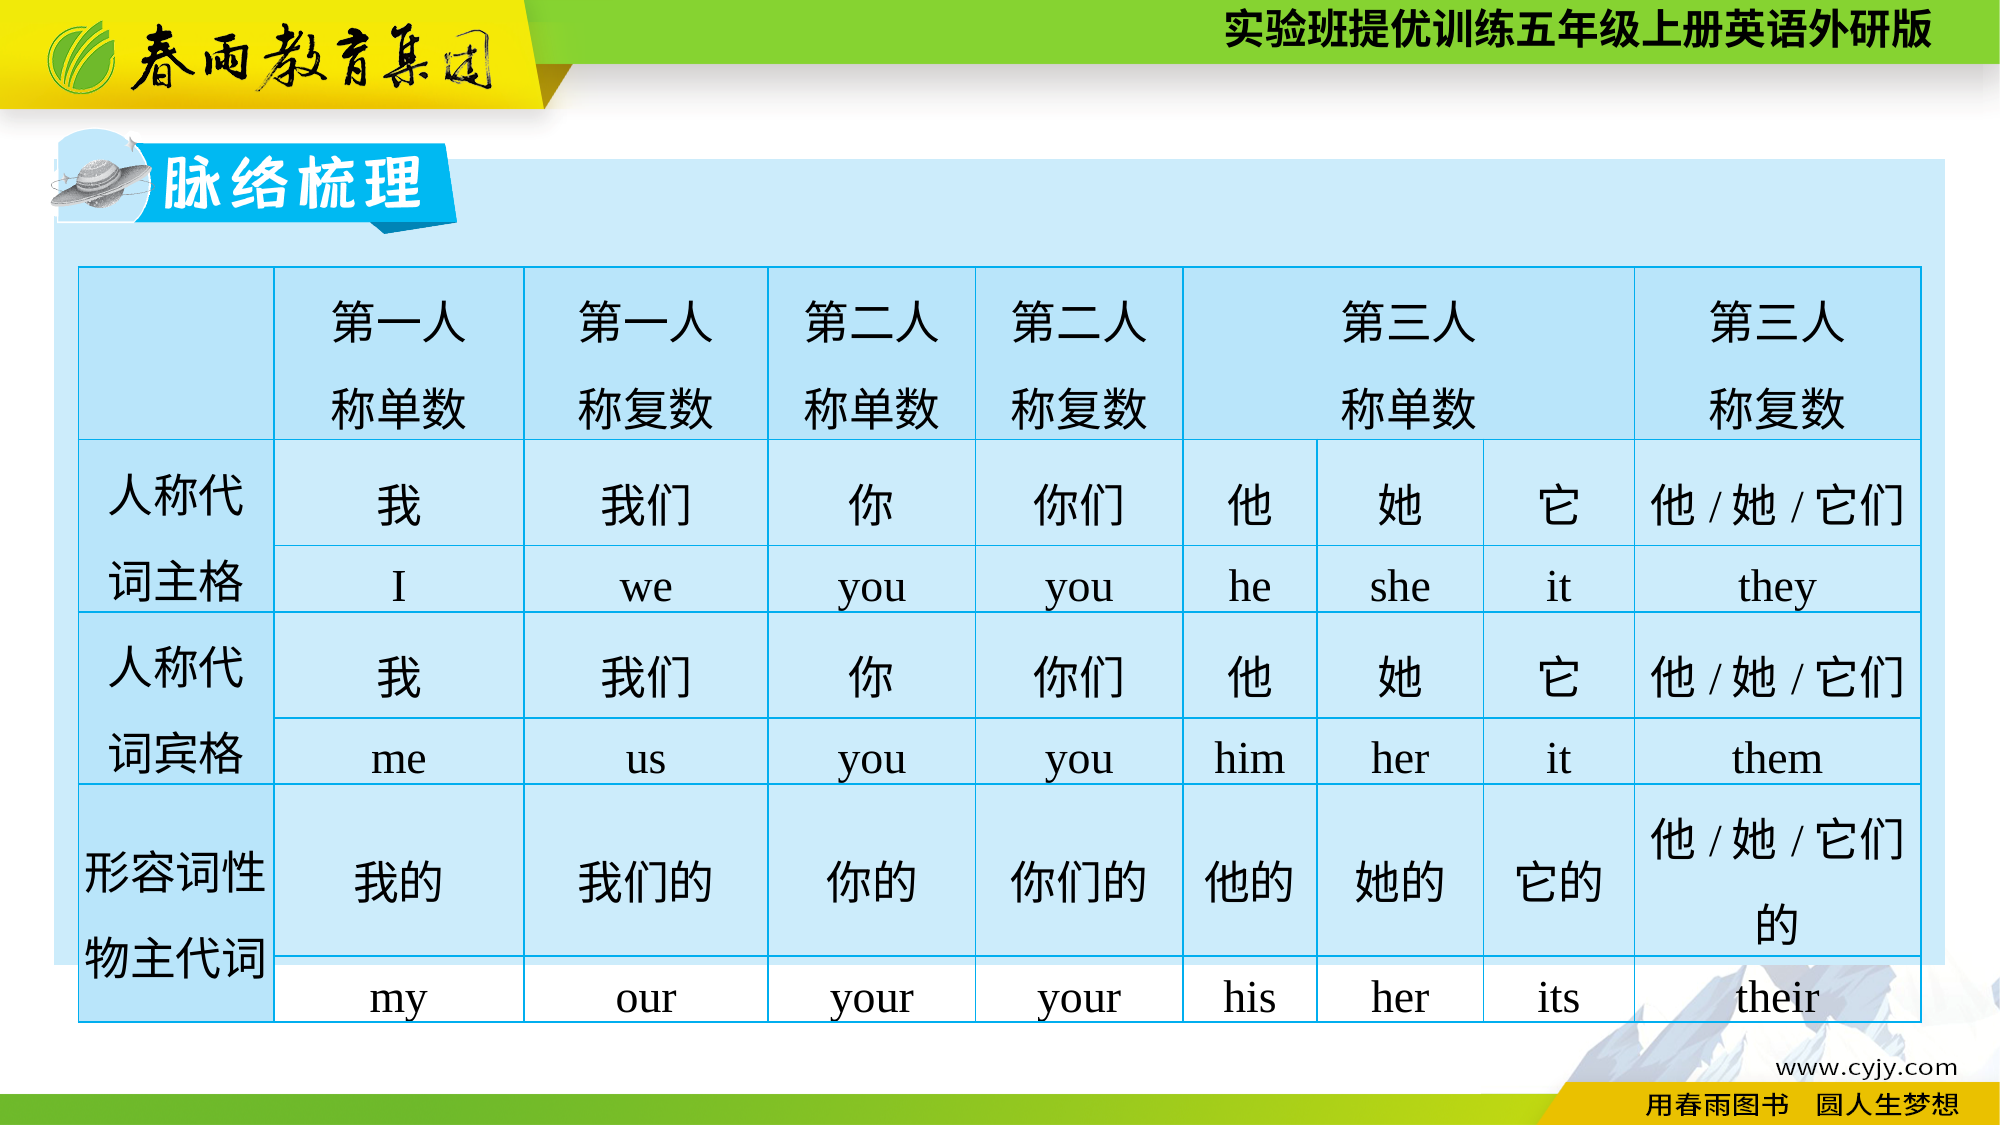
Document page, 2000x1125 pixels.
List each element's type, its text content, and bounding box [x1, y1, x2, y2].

table_cell my [275, 976, 523, 1021]
table_cell their [1635, 976, 1920, 1021]
table_cell its [1484, 976, 1634, 1021]
table_cell 形容词性物主代词 [79, 976, 273, 1021]
table_cell your [769, 976, 975, 1021]
table_cell her [1318, 976, 1483, 1021]
table_cell his [1184, 976, 1316, 1021]
table_cell our [525, 976, 767, 1021]
picture [0, 0, 2000, 1125]
table_cell your [976, 976, 1182, 1021]
